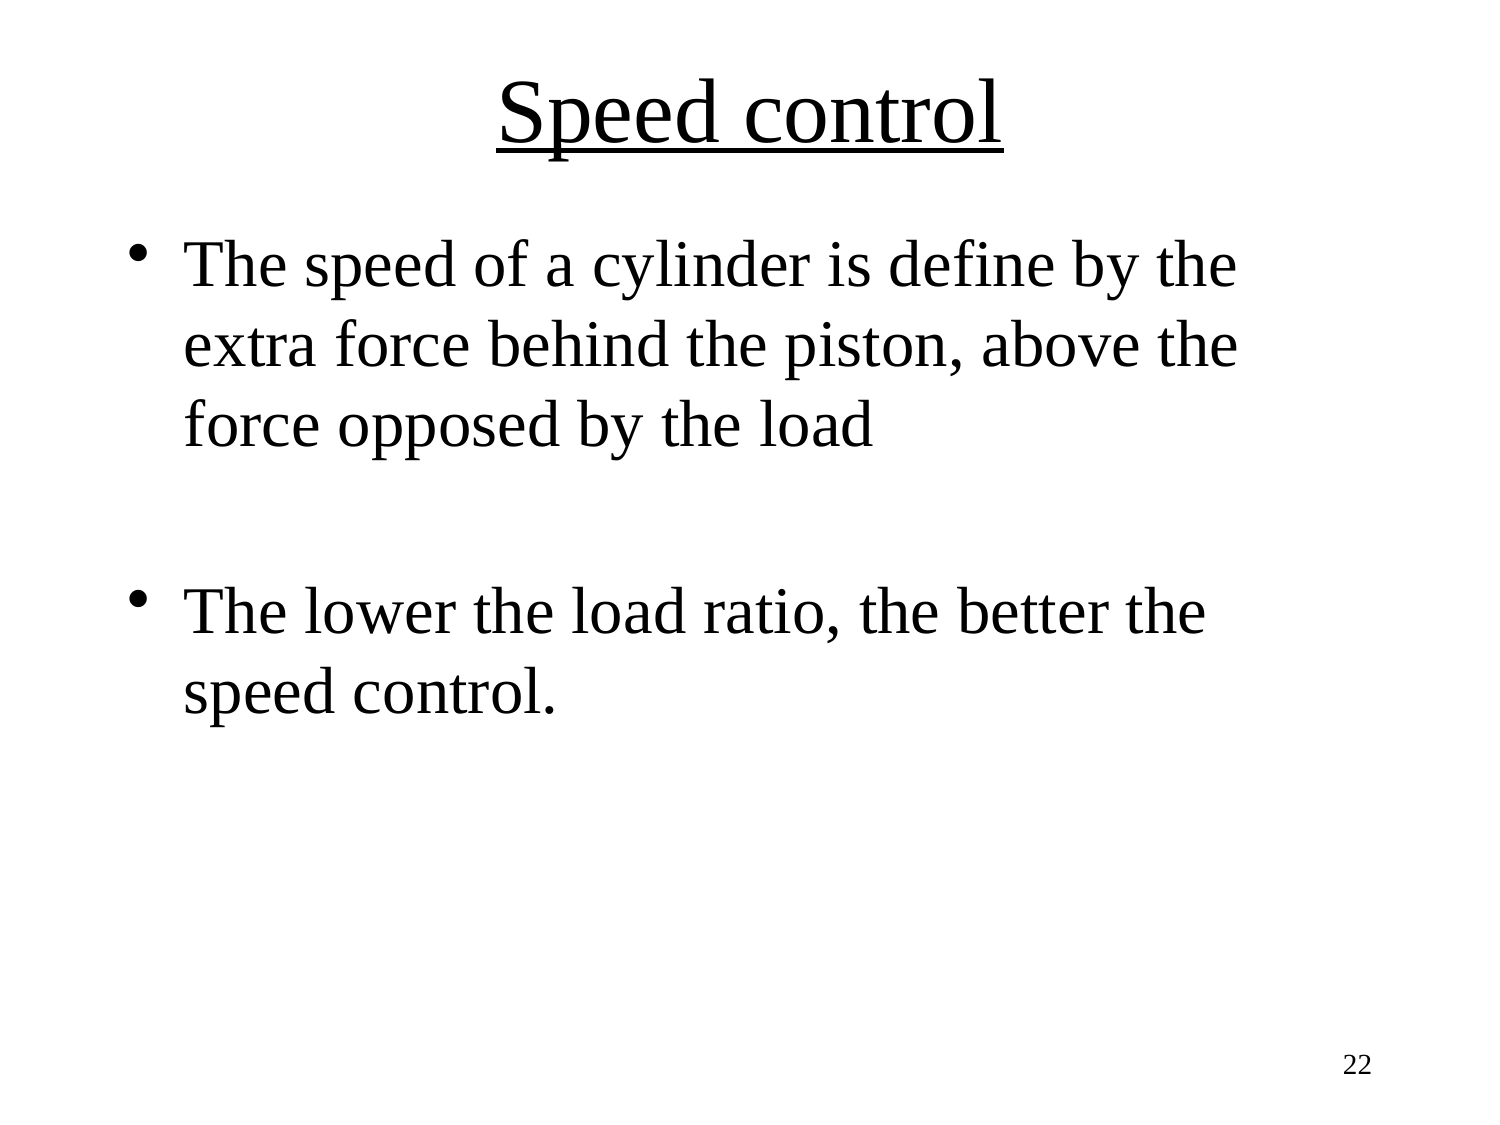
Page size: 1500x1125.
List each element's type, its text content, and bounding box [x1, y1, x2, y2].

list The speed of a cylinder is define by the extra force behind the piston, above the force opposed by the load The lower the load ratio, the better the speed control. [112, 212, 1388, 1001]
slide_number 22 [1074, 1024, 1388, 1101]
title Speed control [112, 37, 1388, 176]
